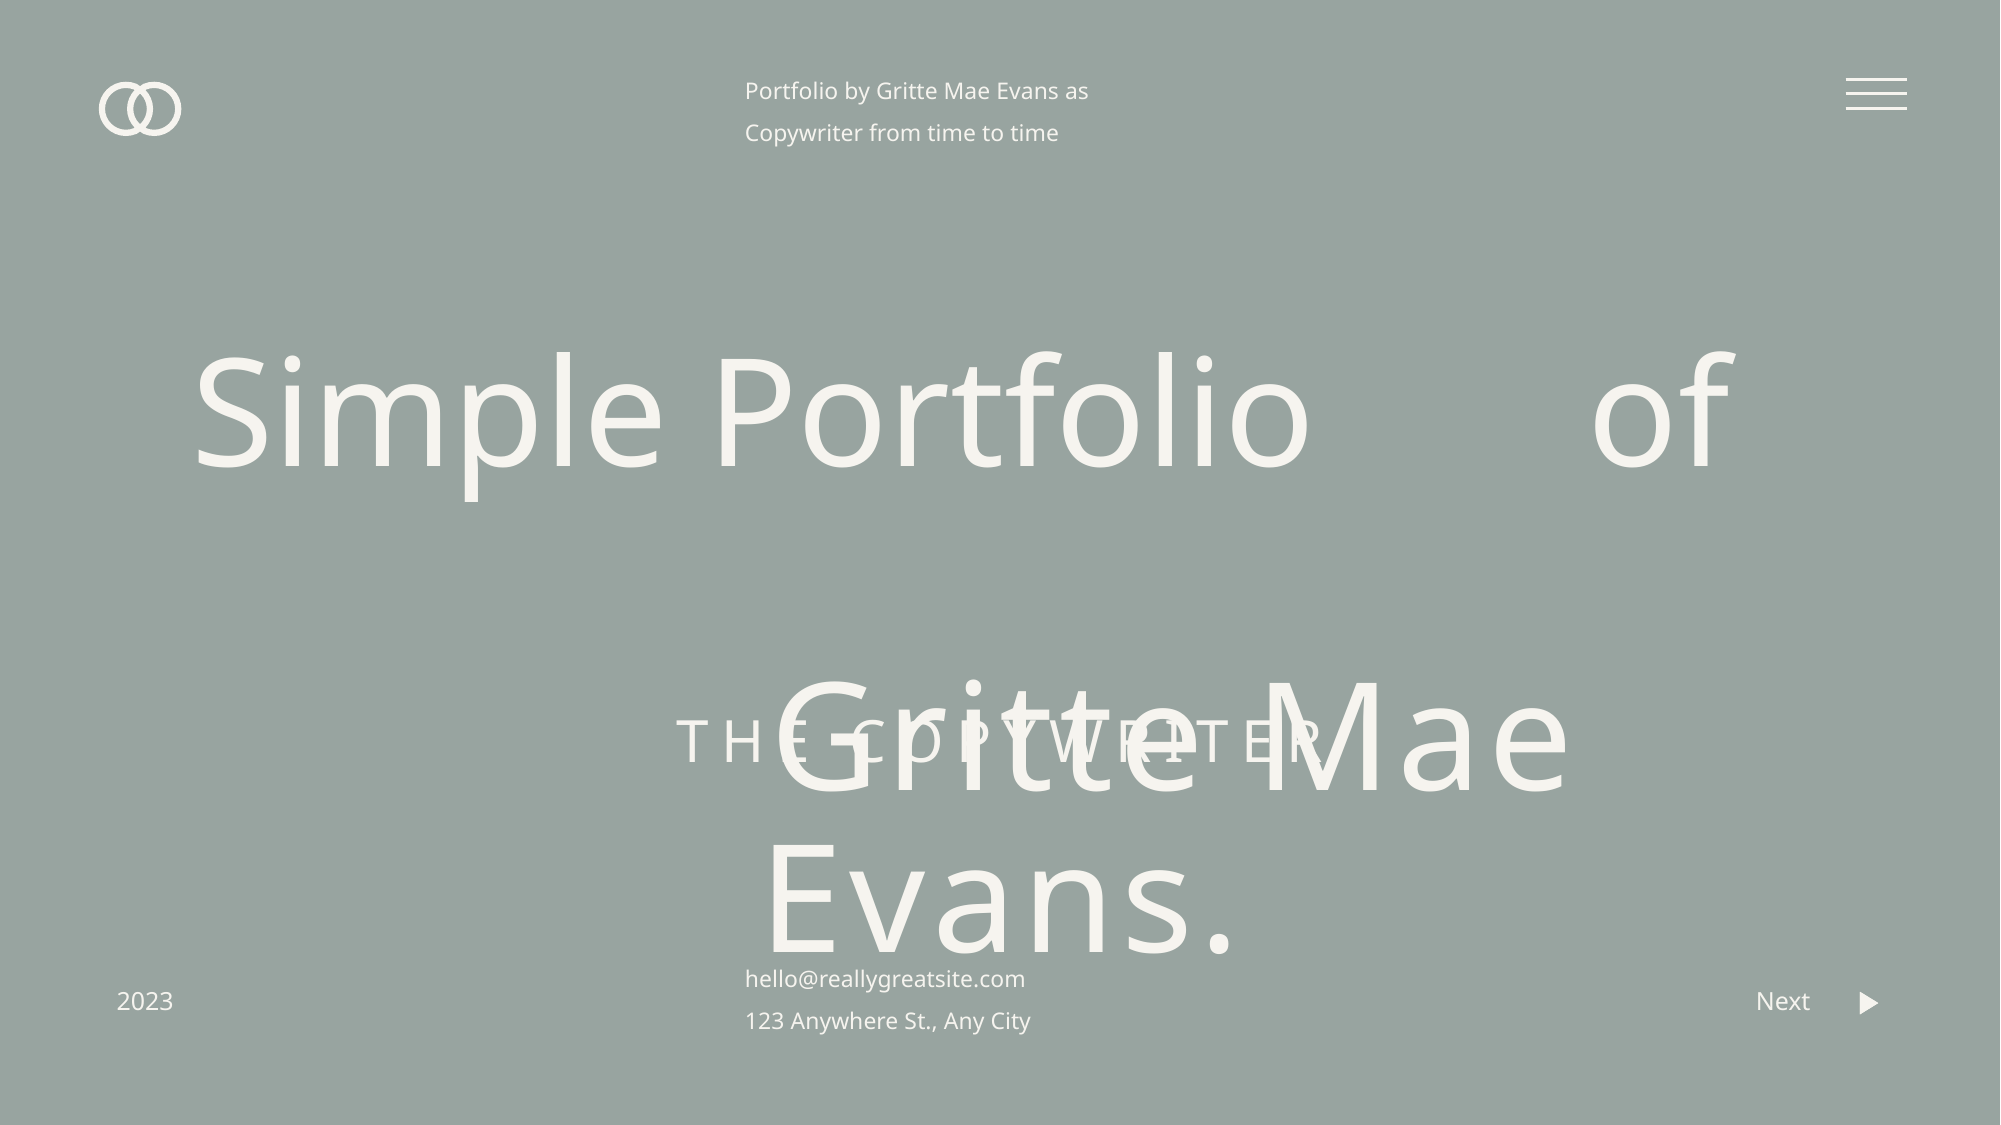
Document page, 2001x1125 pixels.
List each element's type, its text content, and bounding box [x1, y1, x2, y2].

list Portfolio by Gritte Mae Evans as Copywriter from time to time [730, 75, 1270, 143]
text_box [100, 83, 180, 134]
title Simple Portfolio of Gritte Mae Evans. [172, 329, 1828, 657]
text_box [1859, 991, 1879, 1015]
list THE COPYWRITER [452, 704, 1548, 802]
list Next [1741, 981, 1846, 1032]
list hello@reallygreatsite.com 123 Anywhere St., Any City [730, 964, 1270, 1040]
list 2023 [101, 981, 481, 1025]
